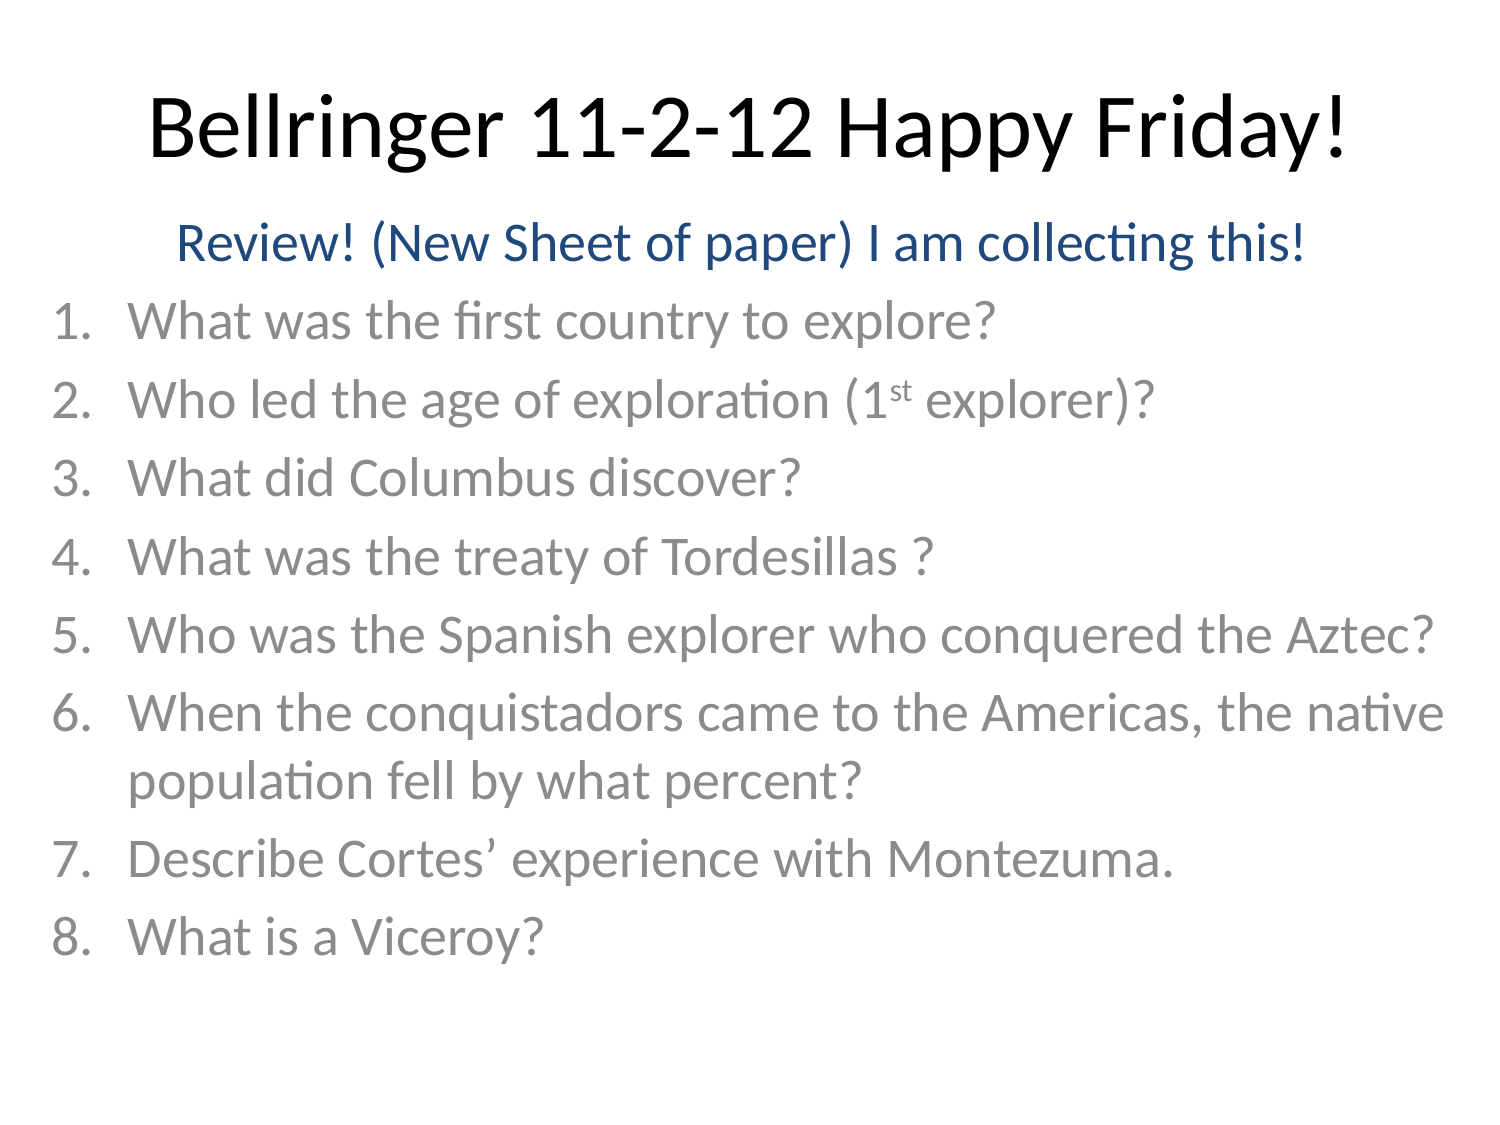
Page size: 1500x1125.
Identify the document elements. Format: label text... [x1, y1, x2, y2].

text_box [887, 299, 919, 360]
title Bellringer 11-2-12 Happy Friday! [112, 0, 1388, 198]
subtitle Review! (New Sheet of paper) I am collecting this! What was the first country to explore? Who led the age of exploration (1st explorer)? What did Columbus discover? What was the treaty of Tordesillas ? Who was the Spanish explorer who conquered the Aztec? When the conquistadors came to the Americas, the native population fell by what percent? Describe Cortes’ experience with Montezuma. What is a Viceroy? [36, 198, 1463, 1050]
